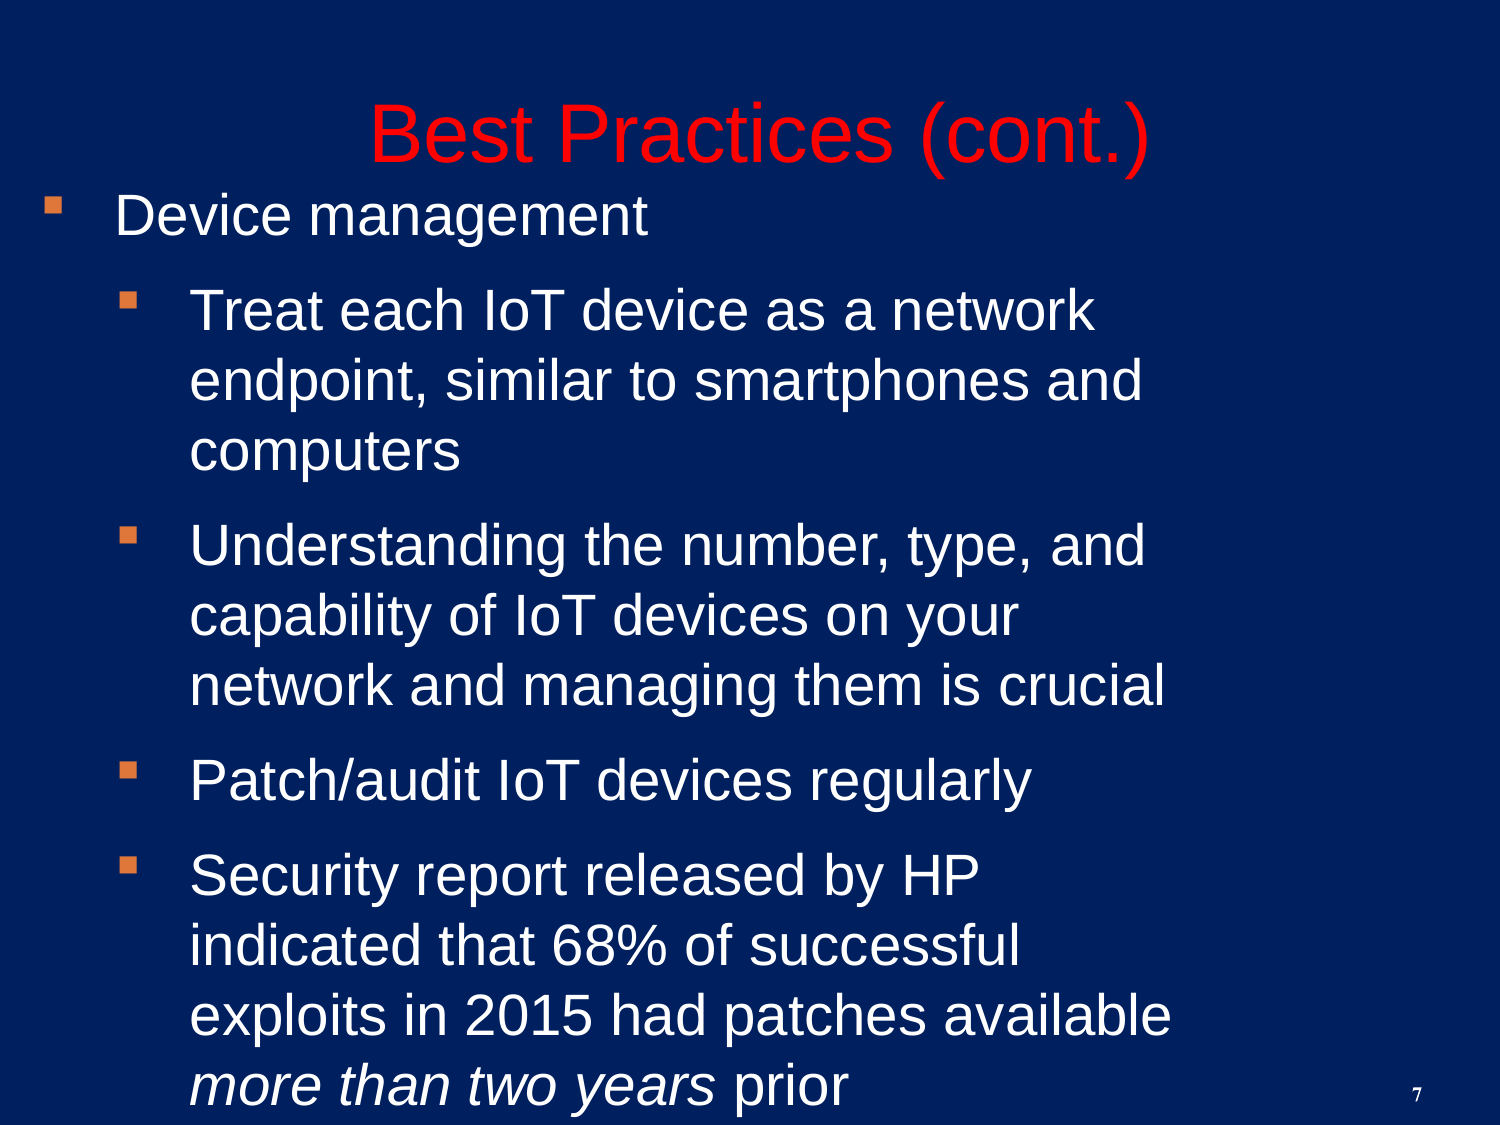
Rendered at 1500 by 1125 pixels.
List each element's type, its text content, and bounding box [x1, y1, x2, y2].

text_box [1412, 1087, 1422, 1102]
title Best Practices (cont.) [44, 53, 1456, 267]
text_box Device management Treat each IoT device as a network endpoint, similar to smartphones and computers Understanding the number, type, and capability of IoT devices on your network and managing them is crucial Patch/audit IoT devices regularly Security report released by HP indicated that 68% of successful exploits in 2015 had patches available more than two years prior [37, 177, 1226, 1125]
